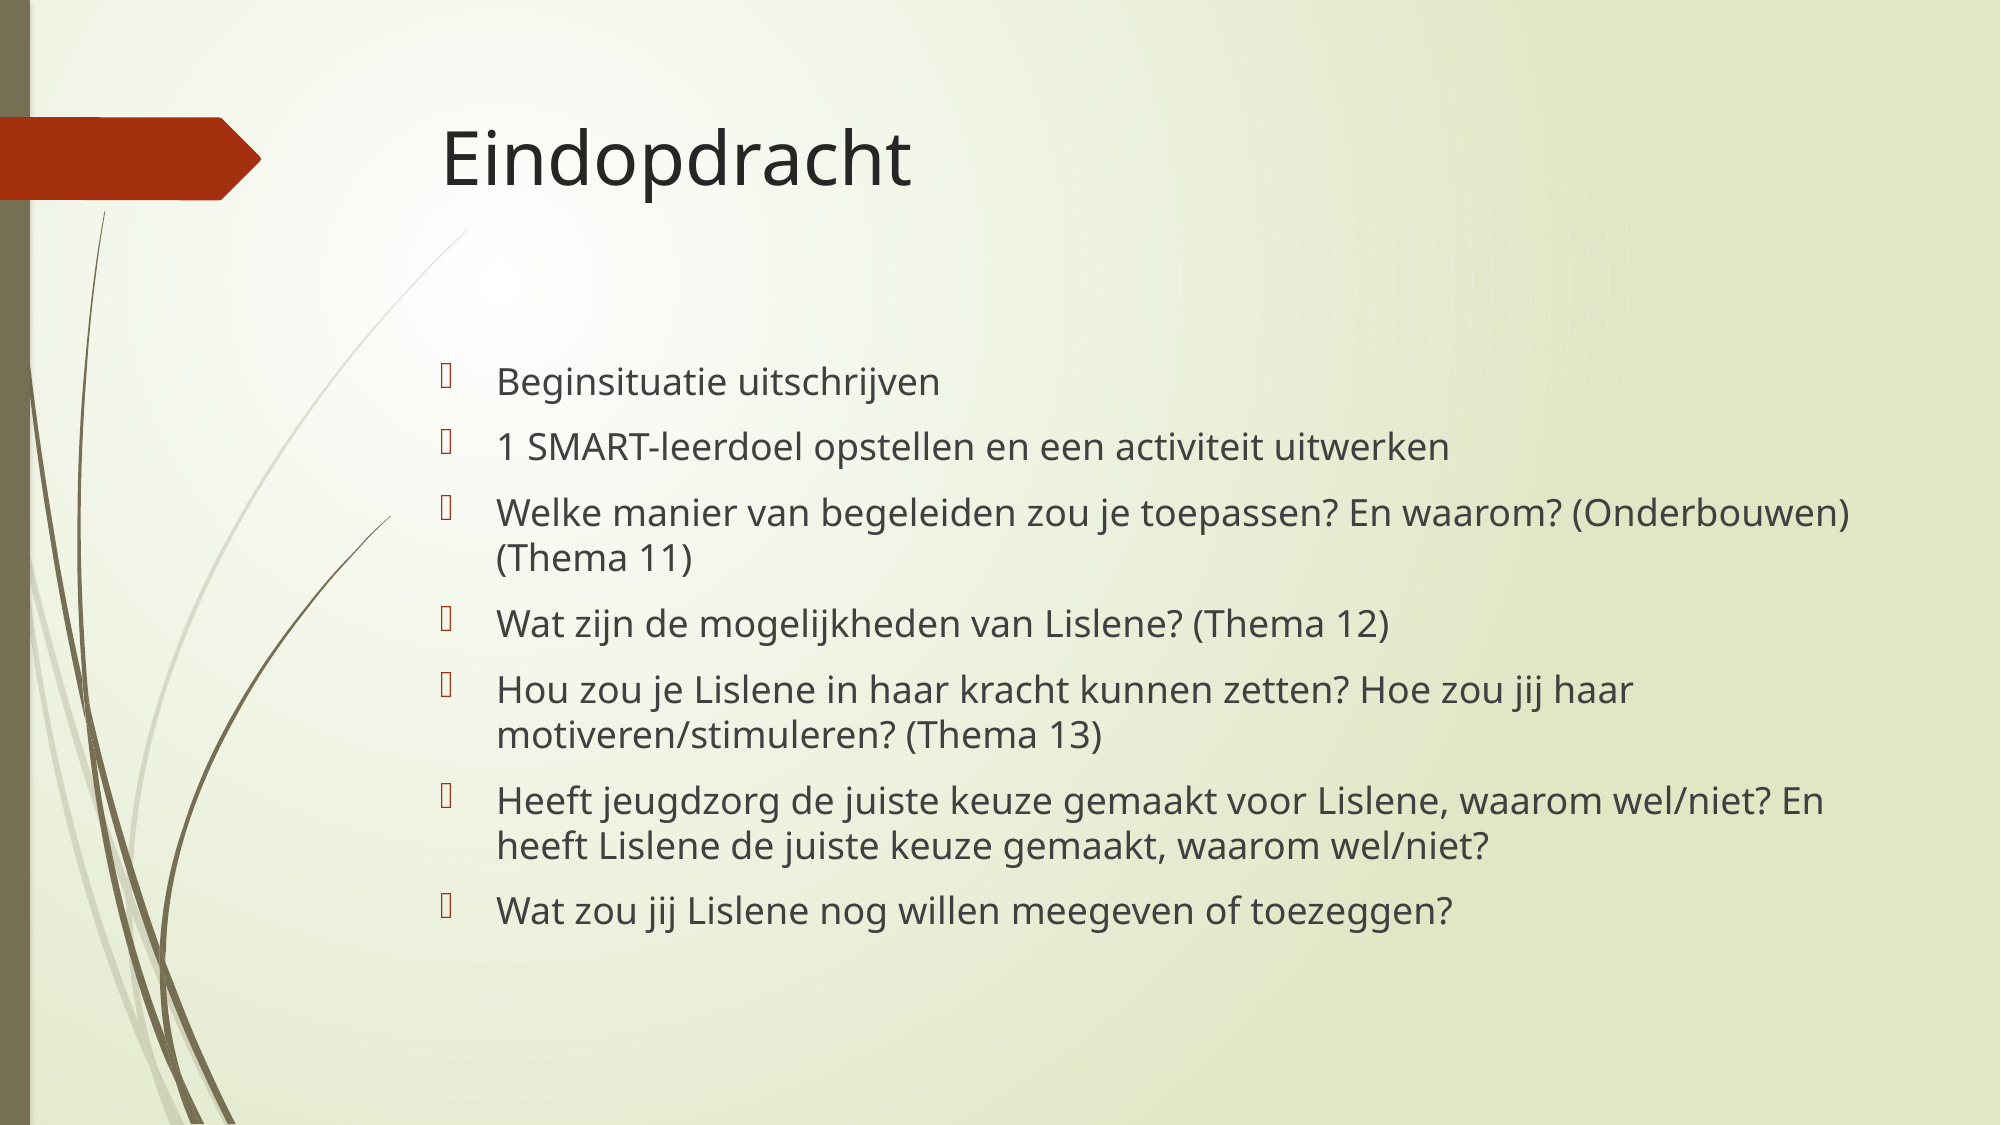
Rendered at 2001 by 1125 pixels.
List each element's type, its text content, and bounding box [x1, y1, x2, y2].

list Beginsituatie uitschrijven 1 SMART-leerdoel opstellen en een activiteit uitwerken Welke manier van begeleiden zou je toepassen? En waarom? (Onderbouwen) (Thema 11) Wat zijn de mogelijkheden van Lislene? (Thema 12) Hou zou je Lislene in haar kracht kunnen zetten? Hoe zou jij haar motiveren/stimuleren? (Thema 13) Heeft jeugdzorg de juiste keuze gemaakt voor Lislene, waarom wel/niet? En heeft Lislene de juiste keuze gemaakt, waarom wel/niet? Wat zou jij Lislene nog willen meegeven of toezeggen? [424, 350, 1888, 970]
title Eindopdracht [425, 102, 1888, 313]
